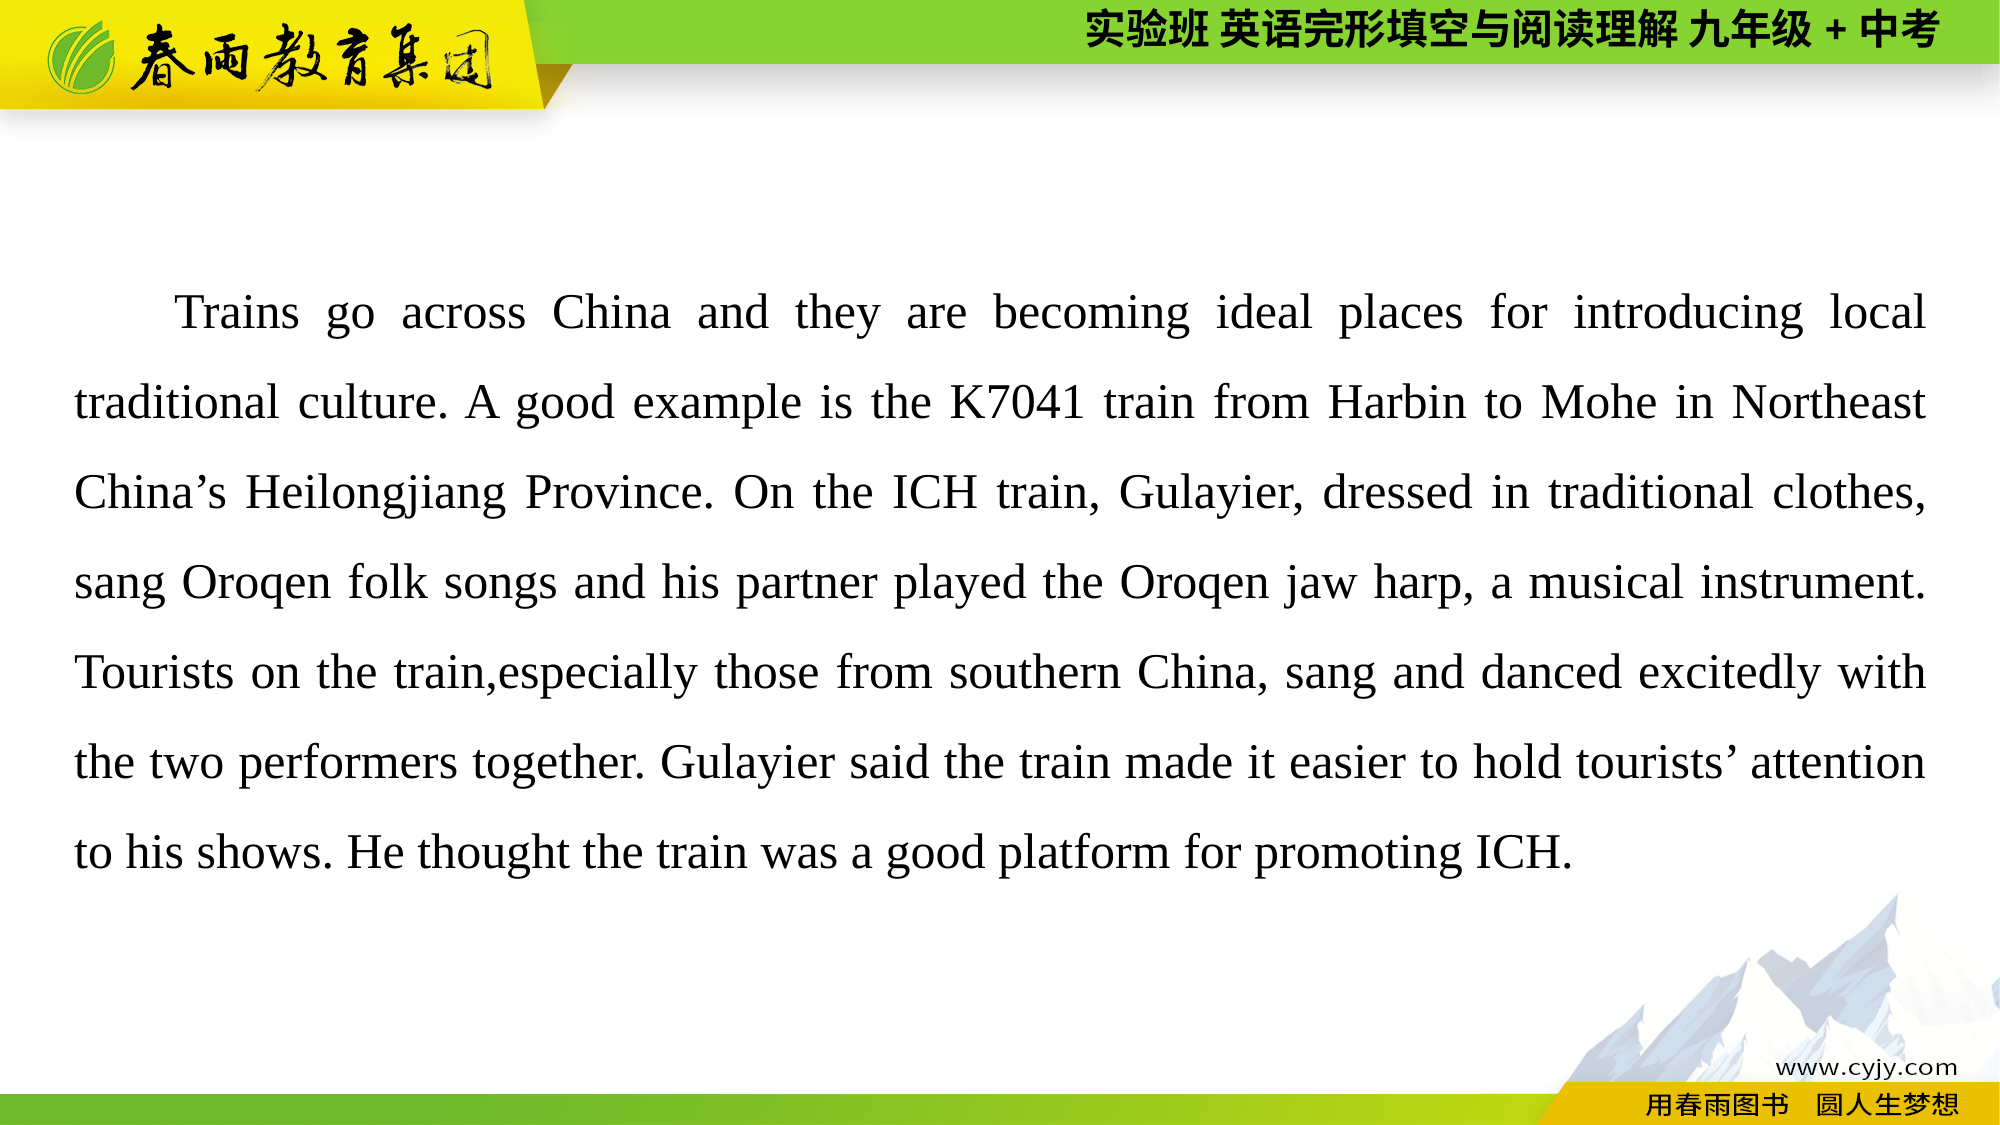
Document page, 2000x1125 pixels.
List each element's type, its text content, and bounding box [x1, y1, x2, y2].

list Trains go across China and they are becoming ideal places for introducing local traditional culture. A good example is the K7041 train from Harbin to Mohe in Northeast China’s Heilongjiang Province. On the ICH train, Gulayier, dressed in traditional clothes, sang Oroqen folk songs and his partner played the Oroqen jaw harp, a musical instrument. Tourists on the train,especially those from southern China, sang and danced excitedly with the two performers together. Gulayier said the train made it easier to hold tourists’ attention to his shows. He thought the train was a good platform for promoting ICH. [59, 241, 1944, 893]
picture [0, 0, 2000, 1125]
